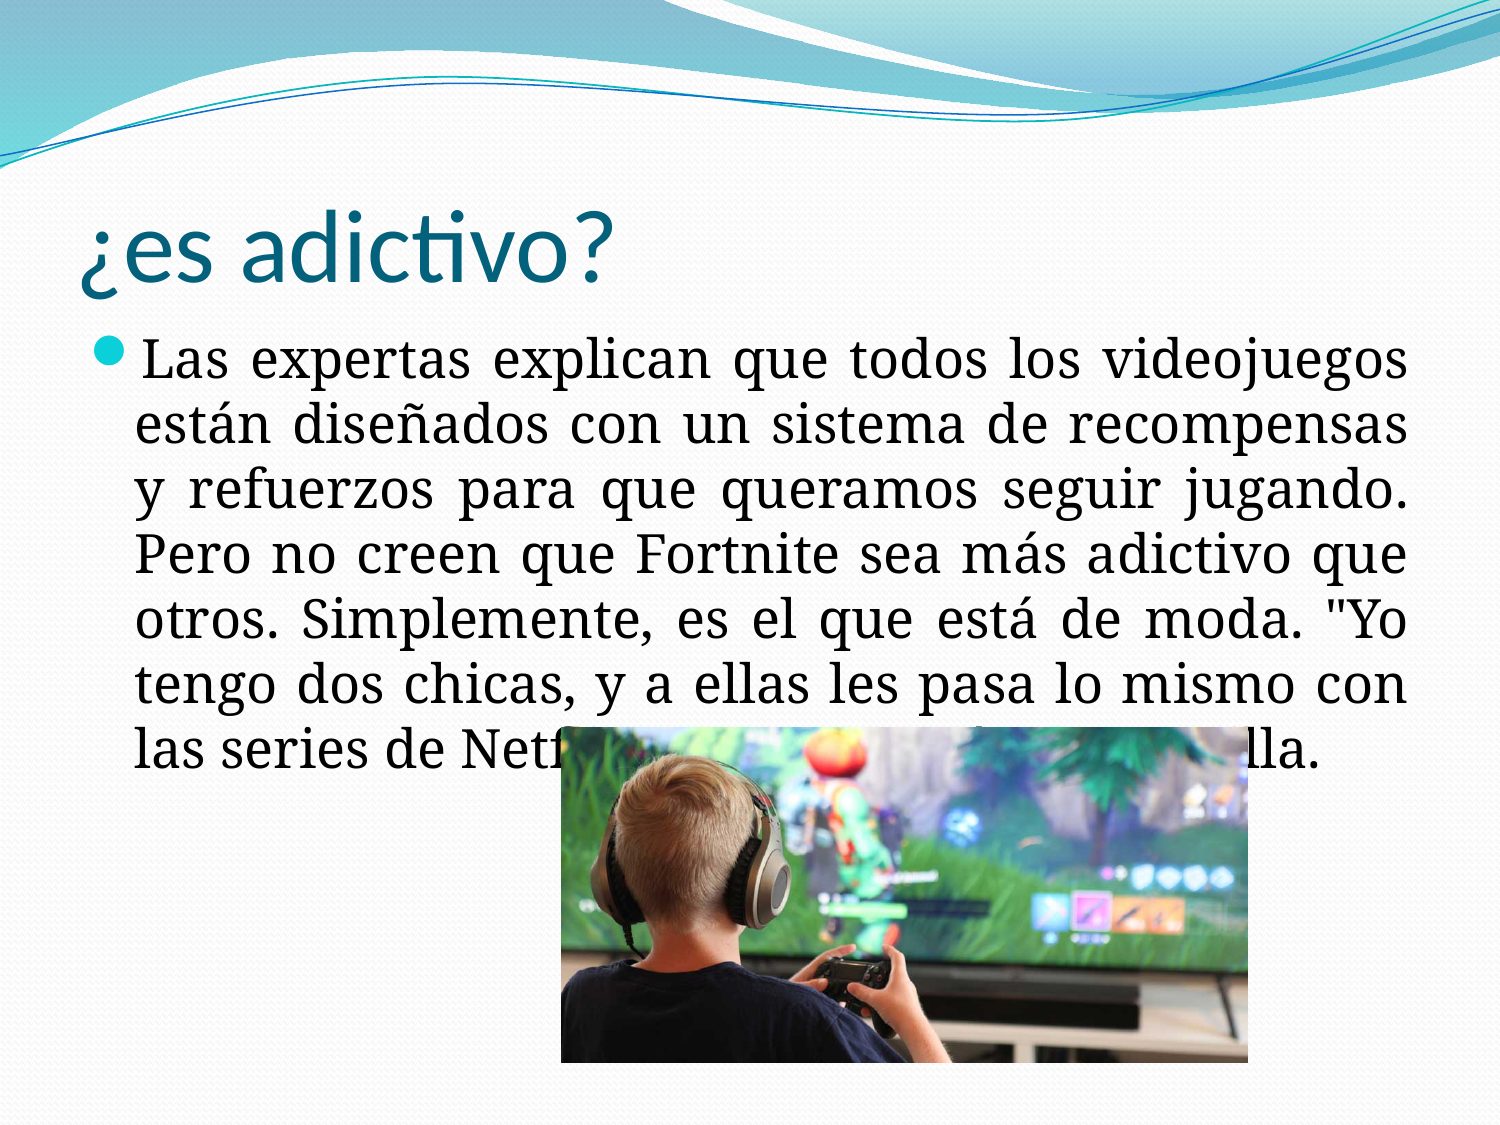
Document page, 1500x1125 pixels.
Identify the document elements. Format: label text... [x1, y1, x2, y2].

list Las expertas explican que todos los videojuegos están diseñados con un sistema de recompensas y refuerzos para que queramos seguir jugando. Pero no creen que Fortnite sea más adictivo que otros. Simplemente, es el que está de moda. "Yo tengo dos chicas, y a ellas les pasa lo mismo con las series de Netflix", compara Díez Somavilla. [75, 317, 1425, 1038]
picture [560, 727, 1248, 1064]
title ¿es adictivo? [75, 115, 1425, 303]
